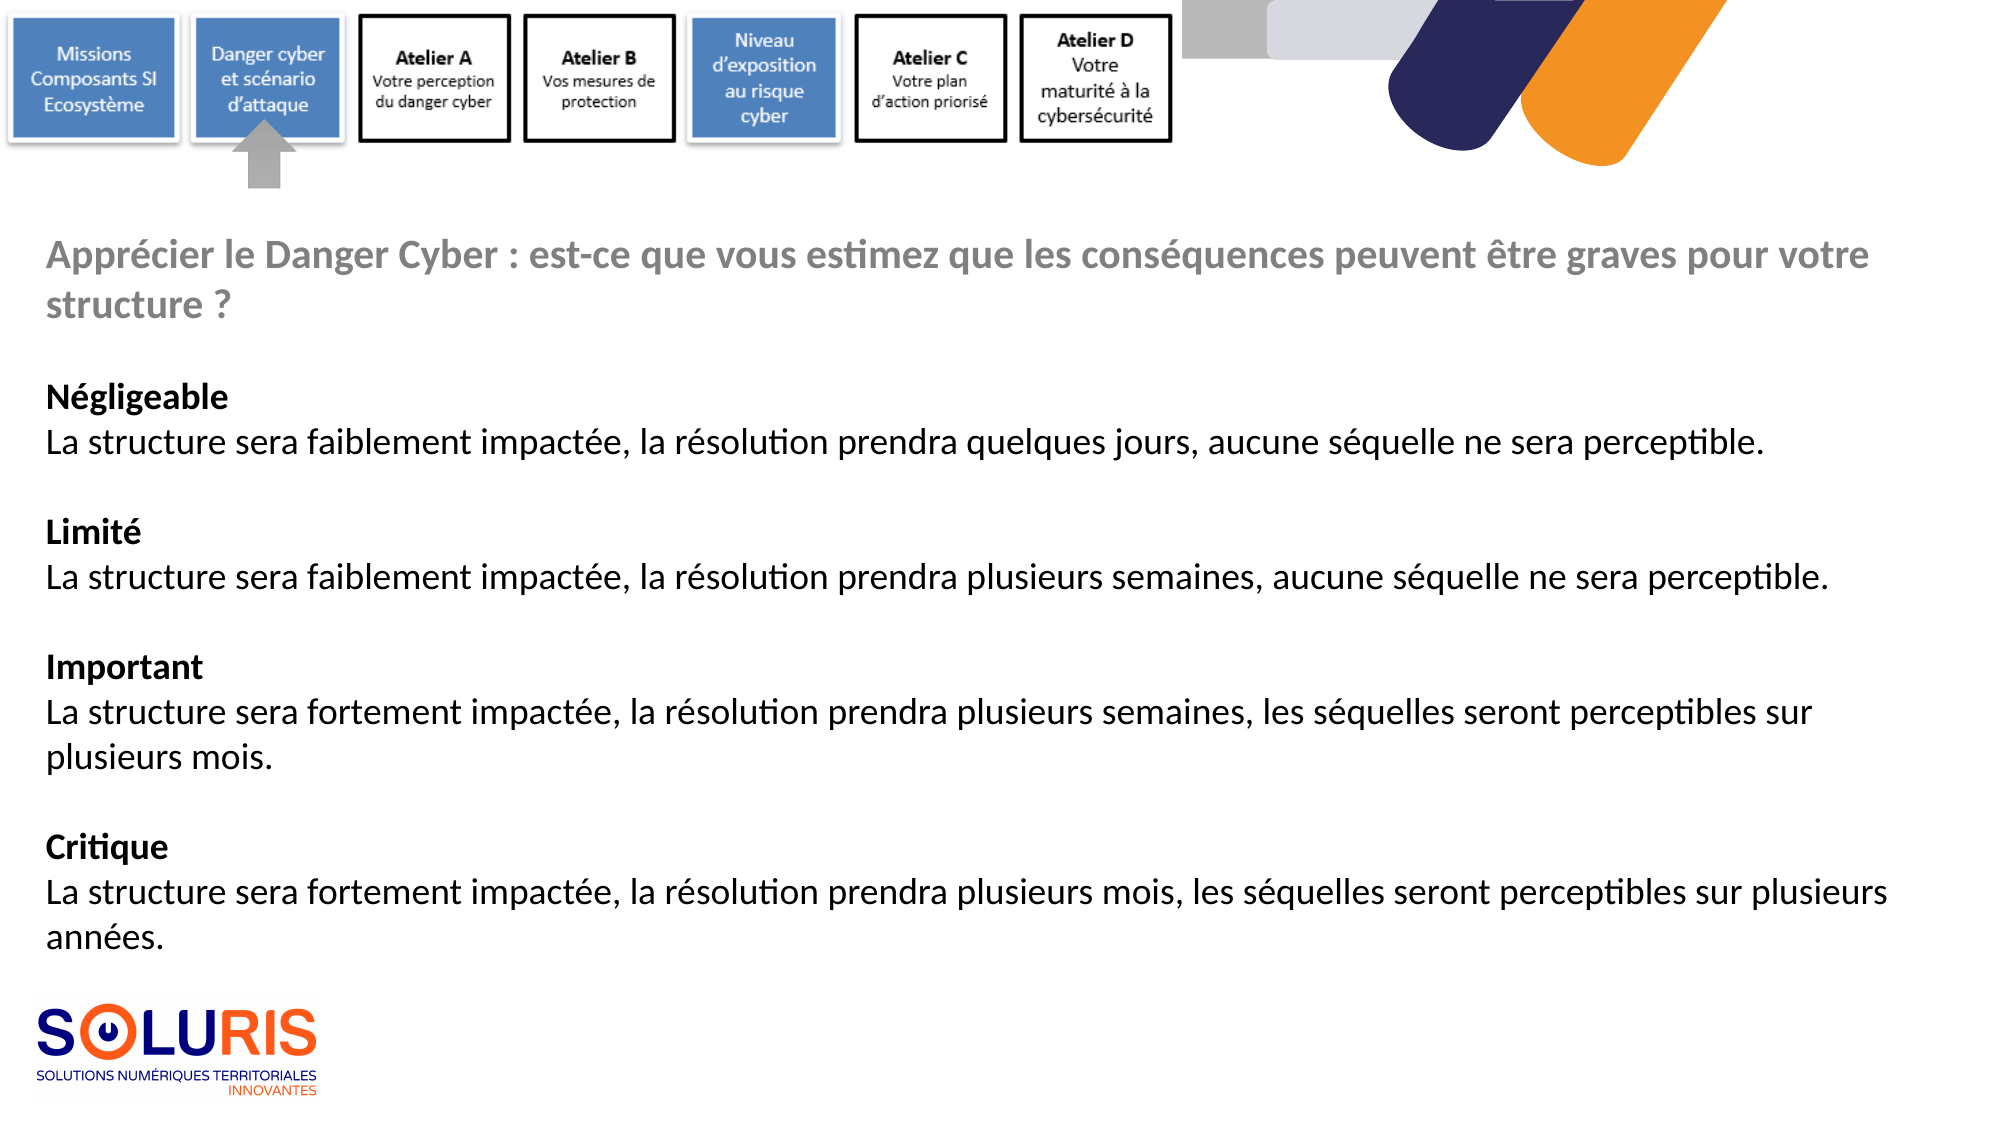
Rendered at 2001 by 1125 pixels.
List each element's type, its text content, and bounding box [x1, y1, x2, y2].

text_box Apprécier le Danger Cyber : est-ce que vous estimez que les conséquences peuvent être graves pour votre structure ? Négligeable La structure sera faiblement impactée, la résolution prendra quelques jours, aucune séquelle ne sera perceptible. Limité La structure sera faiblement impactée, la résolution prendra plusieurs semaines, aucune séquelle ne sera perceptible. Important La structure sera fortement impactée, la résolution prendra plusieurs semaines, les séquelles seront perceptibles sur plusieurs mois. Critique La structure sera fortement impactée, la résolution prendra plusieurs mois, les séquelles seront perceptibles sur plusieurs années. [31, 219, 1966, 965]
picture [30, 995, 322, 1105]
text_box [248, 154, 281, 189]
picture [0, 0, 1182, 154]
